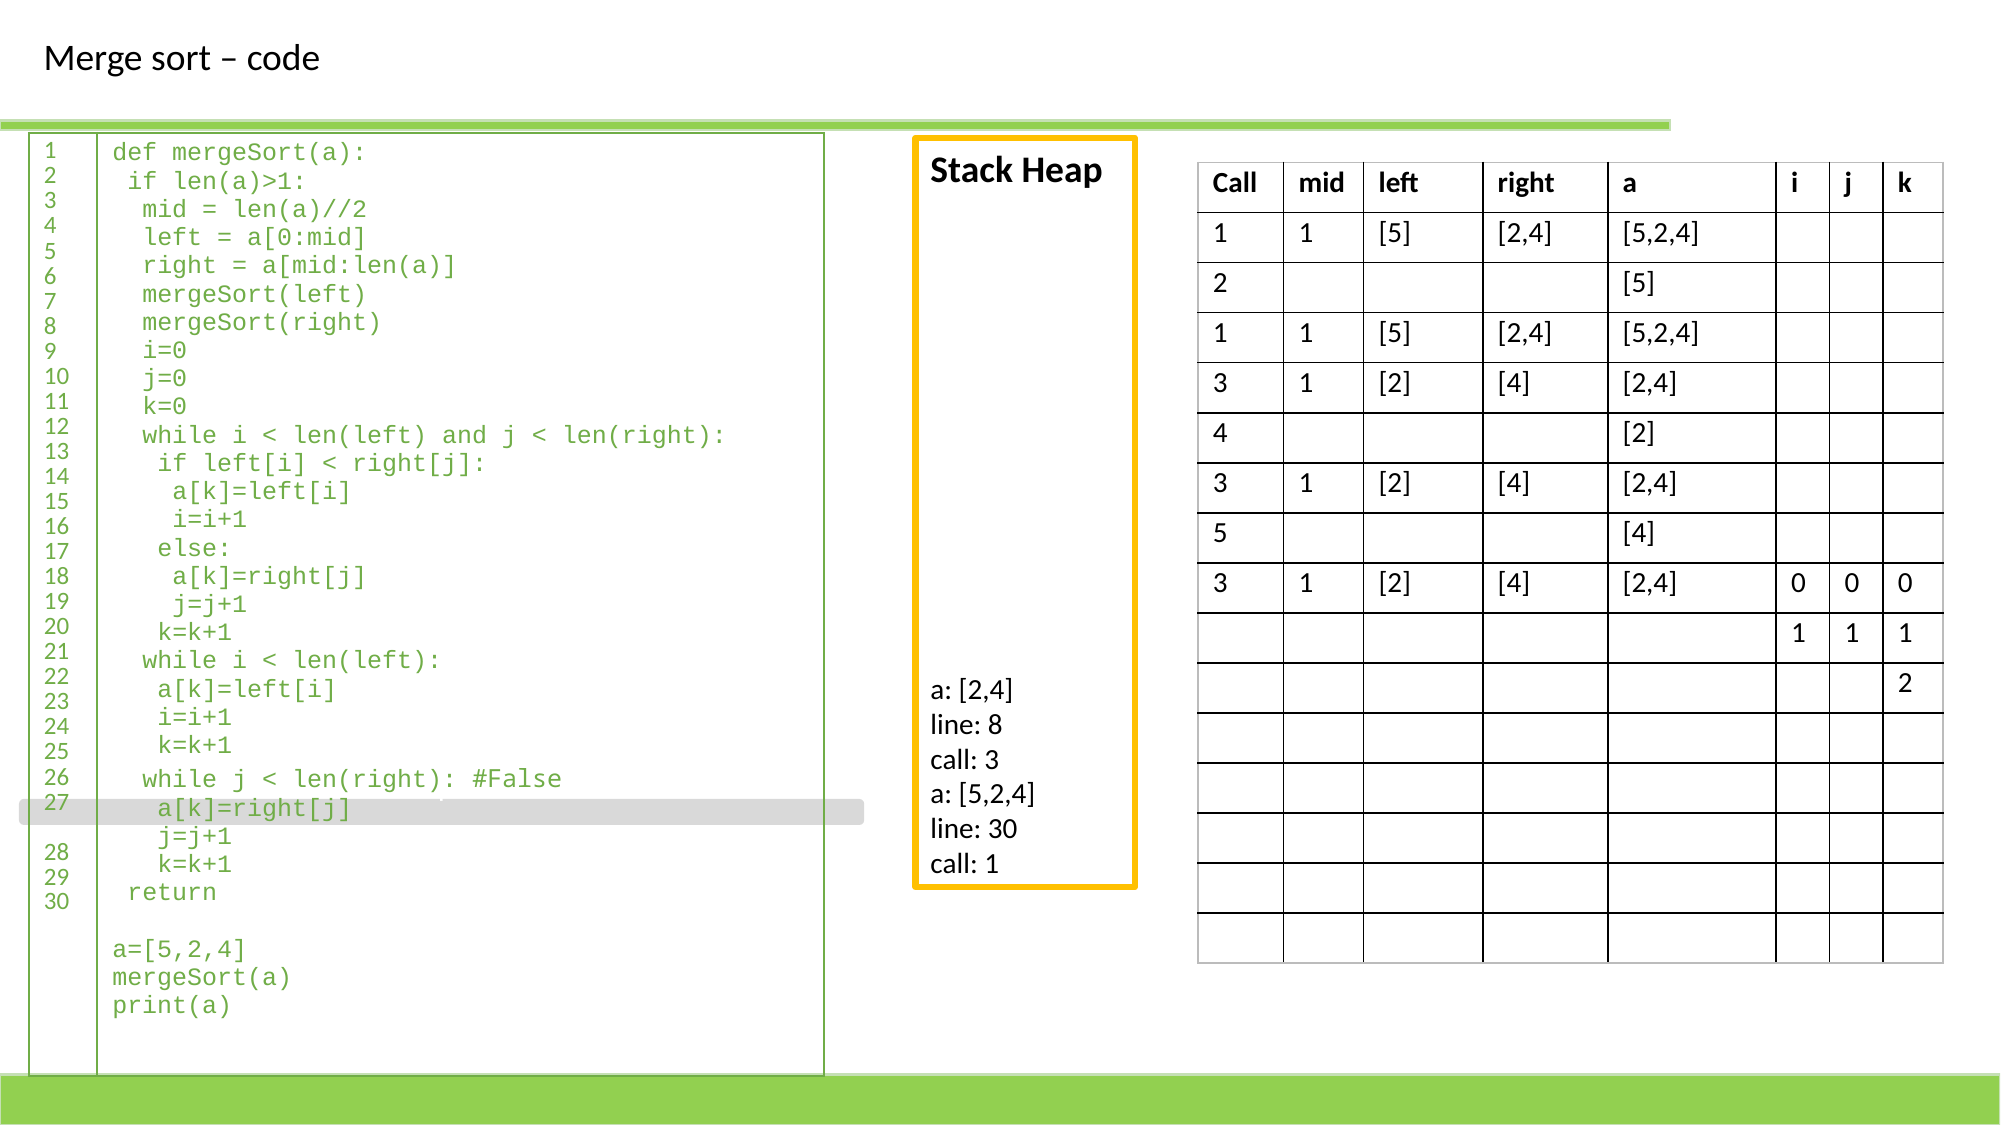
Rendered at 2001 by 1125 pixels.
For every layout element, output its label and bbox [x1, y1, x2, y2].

table_cell [1830, 864, 1882, 912]
table_cell [1199, 614, 1283, 662]
table_cell [1777, 814, 1829, 862]
table_cell [1884, 213, 1942, 262]
table_cell [1884, 414, 1942, 462]
table_cell [1284, 864, 1363, 912]
table_cell [1364, 914, 1482, 962]
table_cell [1830, 363, 1882, 412]
table_cell [1777, 764, 1829, 812]
table_cell [1884, 564, 1942, 612]
table_header [1884, 163, 1942, 212]
table_cell [1199, 714, 1283, 762]
table_cell [1777, 664, 1829, 712]
table_cell [1830, 313, 1882, 362]
table_header [30, 134, 96, 1075]
table_header [1484, 163, 1607, 212]
table_cell [1484, 263, 1607, 312]
table_cell [1284, 213, 1363, 262]
table_cell [1830, 213, 1882, 262]
table_cell [1284, 363, 1363, 412]
table_cell [1364, 664, 1482, 712]
table_cell [1484, 464, 1607, 512]
table_cell [1484, 664, 1607, 712]
table_cell [1364, 363, 1482, 412]
table_cell [1199, 313, 1283, 362]
table_header [1364, 163, 1482, 212]
table_header [1777, 163, 1829, 212]
table_cell [1777, 313, 1829, 362]
table_cell [1884, 464, 1942, 512]
table_header [1830, 163, 1882, 212]
table_cell [1484, 363, 1607, 412]
table_cell [1364, 714, 1482, 762]
table_cell [1609, 514, 1775, 562]
table_cell [1609, 914, 1775, 962]
text_box [28, 25, 1072, 86]
table_cell [1884, 664, 1942, 712]
table_cell [1364, 514, 1482, 562]
table_cell [1777, 363, 1829, 412]
table_cell [1830, 464, 1882, 512]
table_cell [1609, 213, 1775, 262]
table_cell [1284, 814, 1363, 862]
table_cell [1484, 914, 1607, 962]
table_cell [1364, 814, 1482, 862]
table_cell [1199, 464, 1283, 512]
table_cell [1884, 514, 1942, 562]
table_cell [1364, 614, 1482, 662]
table_cell [1199, 764, 1283, 812]
table_cell [1364, 464, 1482, 512]
table_cell [1884, 814, 1942, 862]
table_header [98, 134, 823, 1075]
table_cell [1484, 564, 1607, 612]
table_cell [1777, 714, 1829, 762]
table_cell [1777, 263, 1829, 312]
table_cell [1199, 664, 1283, 712]
table_cell [1484, 213, 1607, 262]
table_cell [1199, 213, 1283, 262]
table_cell [1609, 263, 1775, 312]
table_cell [1609, 363, 1775, 412]
table_cell [1364, 414, 1482, 462]
table_cell [1199, 414, 1283, 462]
table_header [1284, 163, 1363, 212]
table_cell [1777, 514, 1829, 562]
table_cell [1609, 464, 1775, 512]
table_cell [1284, 564, 1363, 612]
table_cell [1884, 914, 1942, 962]
table_cell [1777, 564, 1829, 612]
table_cell [1484, 864, 1607, 912]
table_cell [1364, 564, 1482, 612]
table_header [1609, 163, 1775, 212]
table_cell [1364, 864, 1482, 912]
table_cell [1884, 714, 1942, 762]
table_cell [1884, 614, 1942, 662]
table_cell [1284, 464, 1363, 512]
table_cell [1884, 263, 1942, 312]
table_cell [1484, 814, 1607, 862]
table_cell [1199, 564, 1283, 612]
table_cell [1199, 914, 1283, 962]
table_cell [1284, 714, 1363, 762]
table_cell [1830, 564, 1882, 612]
table_cell [1199, 363, 1283, 412]
table_cell [1830, 714, 1882, 762]
table_cell [1364, 313, 1482, 362]
table_cell [1609, 814, 1775, 862]
table_cell [1830, 764, 1882, 812]
table_cell [1884, 764, 1942, 812]
table_cell [1777, 213, 1829, 262]
table_cell [1777, 464, 1829, 512]
text_box [18, 798, 28, 825]
table_cell [1284, 414, 1363, 462]
table_cell [1199, 814, 1283, 862]
table_cell [1609, 614, 1775, 662]
table_cell [1484, 614, 1607, 662]
table_cell [1830, 514, 1882, 562]
table_cell [1777, 914, 1829, 962]
table_cell [1609, 414, 1775, 462]
table_cell [1609, 564, 1775, 612]
table_cell [1830, 814, 1882, 862]
text_box [915, 137, 1135, 888]
table_cell [1609, 714, 1775, 762]
table_cell [1777, 414, 1829, 462]
table_cell [1484, 414, 1607, 462]
table_cell [1284, 914, 1363, 962]
table_cell [1284, 313, 1363, 362]
table_cell [1777, 864, 1829, 912]
table_cell [1484, 313, 1607, 362]
table_cell [1484, 714, 1607, 762]
table_cell [1830, 414, 1882, 462]
table_cell [1284, 664, 1363, 712]
table_cell [1884, 864, 1942, 912]
text_box [825, 798, 865, 825]
table_cell [1199, 514, 1283, 562]
table_cell [1777, 614, 1829, 662]
table_cell [1609, 764, 1775, 812]
table_cell [1199, 864, 1283, 912]
table_cell [1364, 764, 1482, 812]
table_cell [1884, 313, 1942, 362]
table_cell [1484, 514, 1607, 562]
table_cell [1484, 764, 1607, 812]
table_cell [1830, 914, 1882, 962]
table_cell [1609, 313, 1775, 362]
table_cell [1609, 864, 1775, 912]
table_cell [1284, 764, 1363, 812]
table_cell [1609, 664, 1775, 712]
table_cell [1199, 263, 1283, 312]
table_cell [1364, 213, 1482, 262]
table_cell [1284, 514, 1363, 562]
table_cell [1364, 263, 1482, 312]
table_cell [1284, 614, 1363, 662]
table_cell [1284, 263, 1363, 312]
table_header [1199, 163, 1283, 212]
table_cell [1830, 664, 1882, 712]
table_cell [1830, 263, 1882, 312]
table_cell [1830, 614, 1882, 662]
table_cell [1884, 363, 1942, 412]
